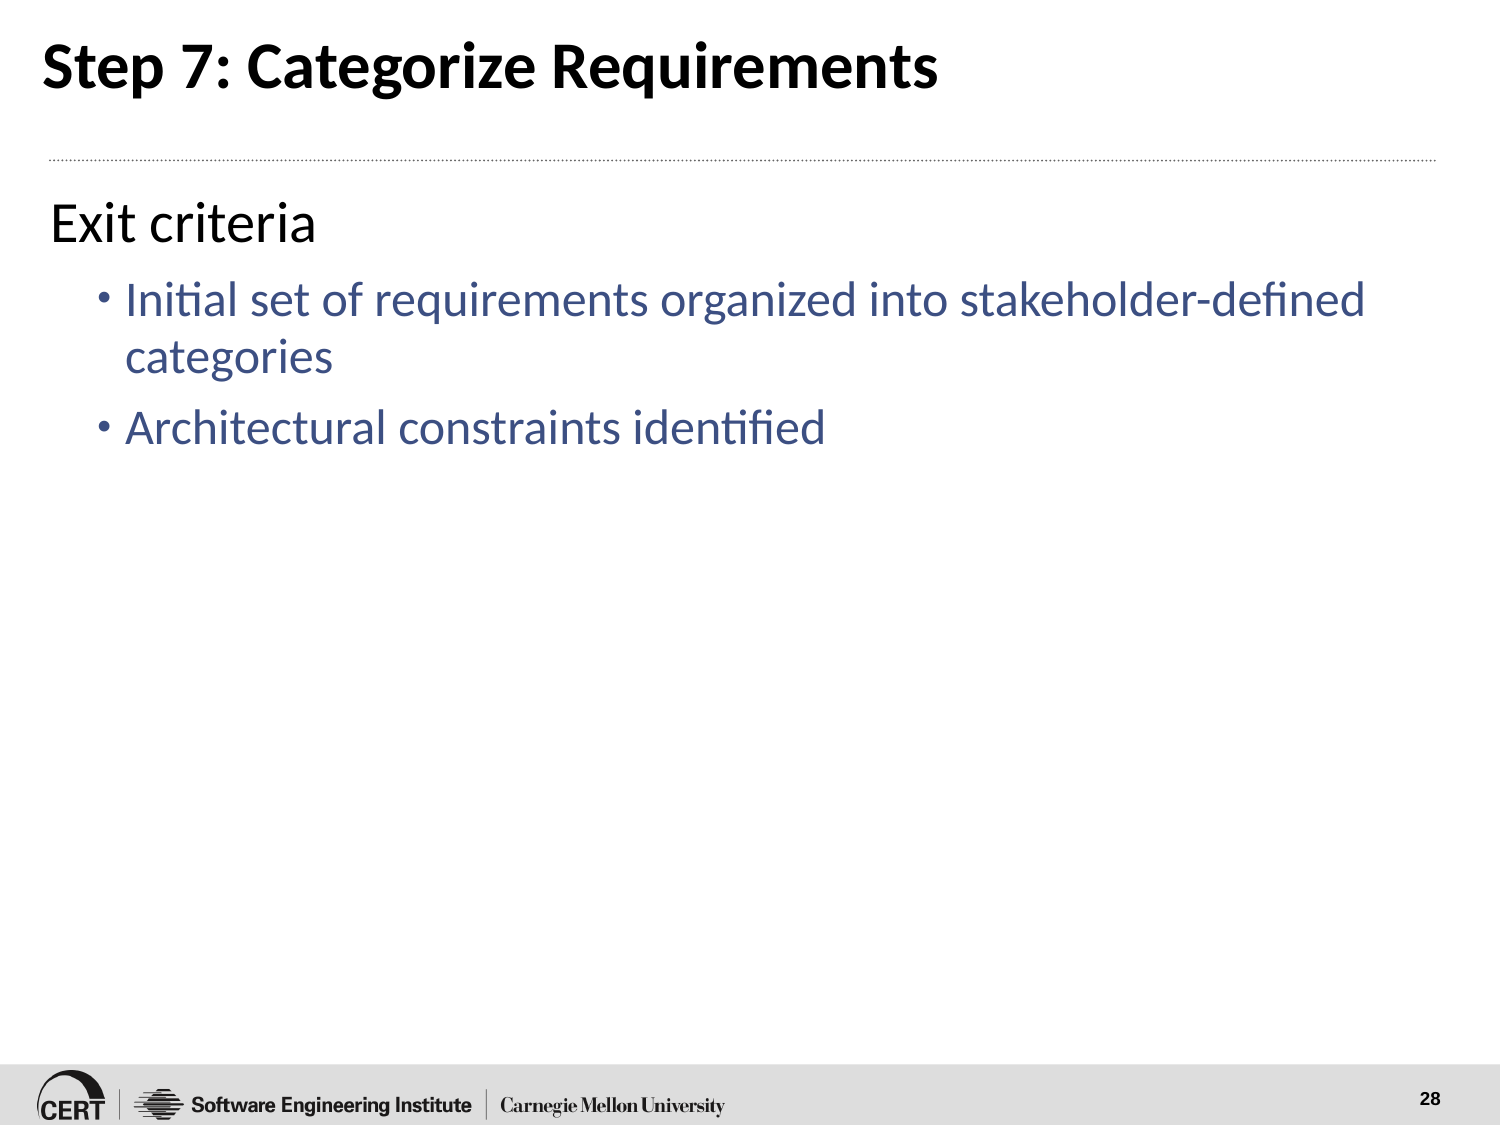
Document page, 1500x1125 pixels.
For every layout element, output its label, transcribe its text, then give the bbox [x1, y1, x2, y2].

title Step 7: Categorize Requirements [42, 37, 1434, 155]
picture [37, 1069, 725, 1122]
list Exit criteria Initial set of requirements organized into stakeholder-defined categories Architectural constraints identified [49, 187, 1438, 1001]
